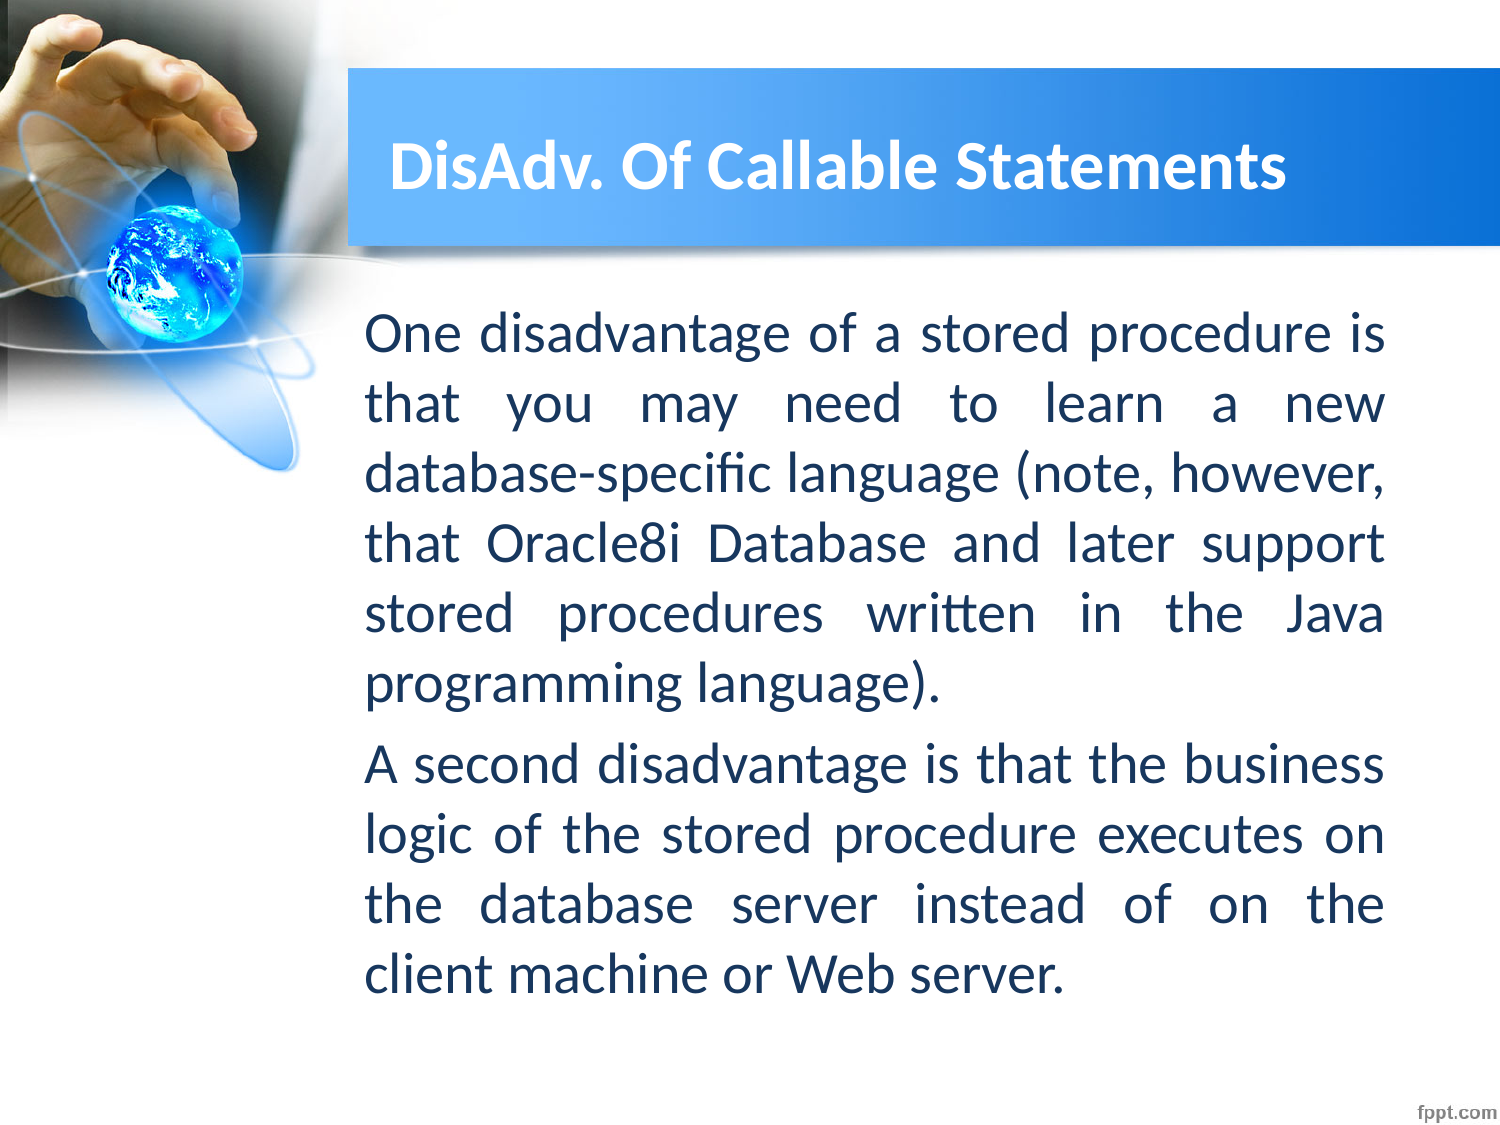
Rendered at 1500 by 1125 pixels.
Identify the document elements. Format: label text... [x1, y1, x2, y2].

list One disadvantage of a stored procedure is that you may need to learn a new database-specific language (note, however, that Oracle8i Database and later support stored procedures written in the Java programming language). A second disadvantage is that the business logic of the stored procedure executes on the database server instead of on the client machine or Web server. [349, 286, 1402, 1039]
title DisAdv. Of Callable Statements [374, 111, 1452, 212]
picture [0, 0, 1500, 1125]
